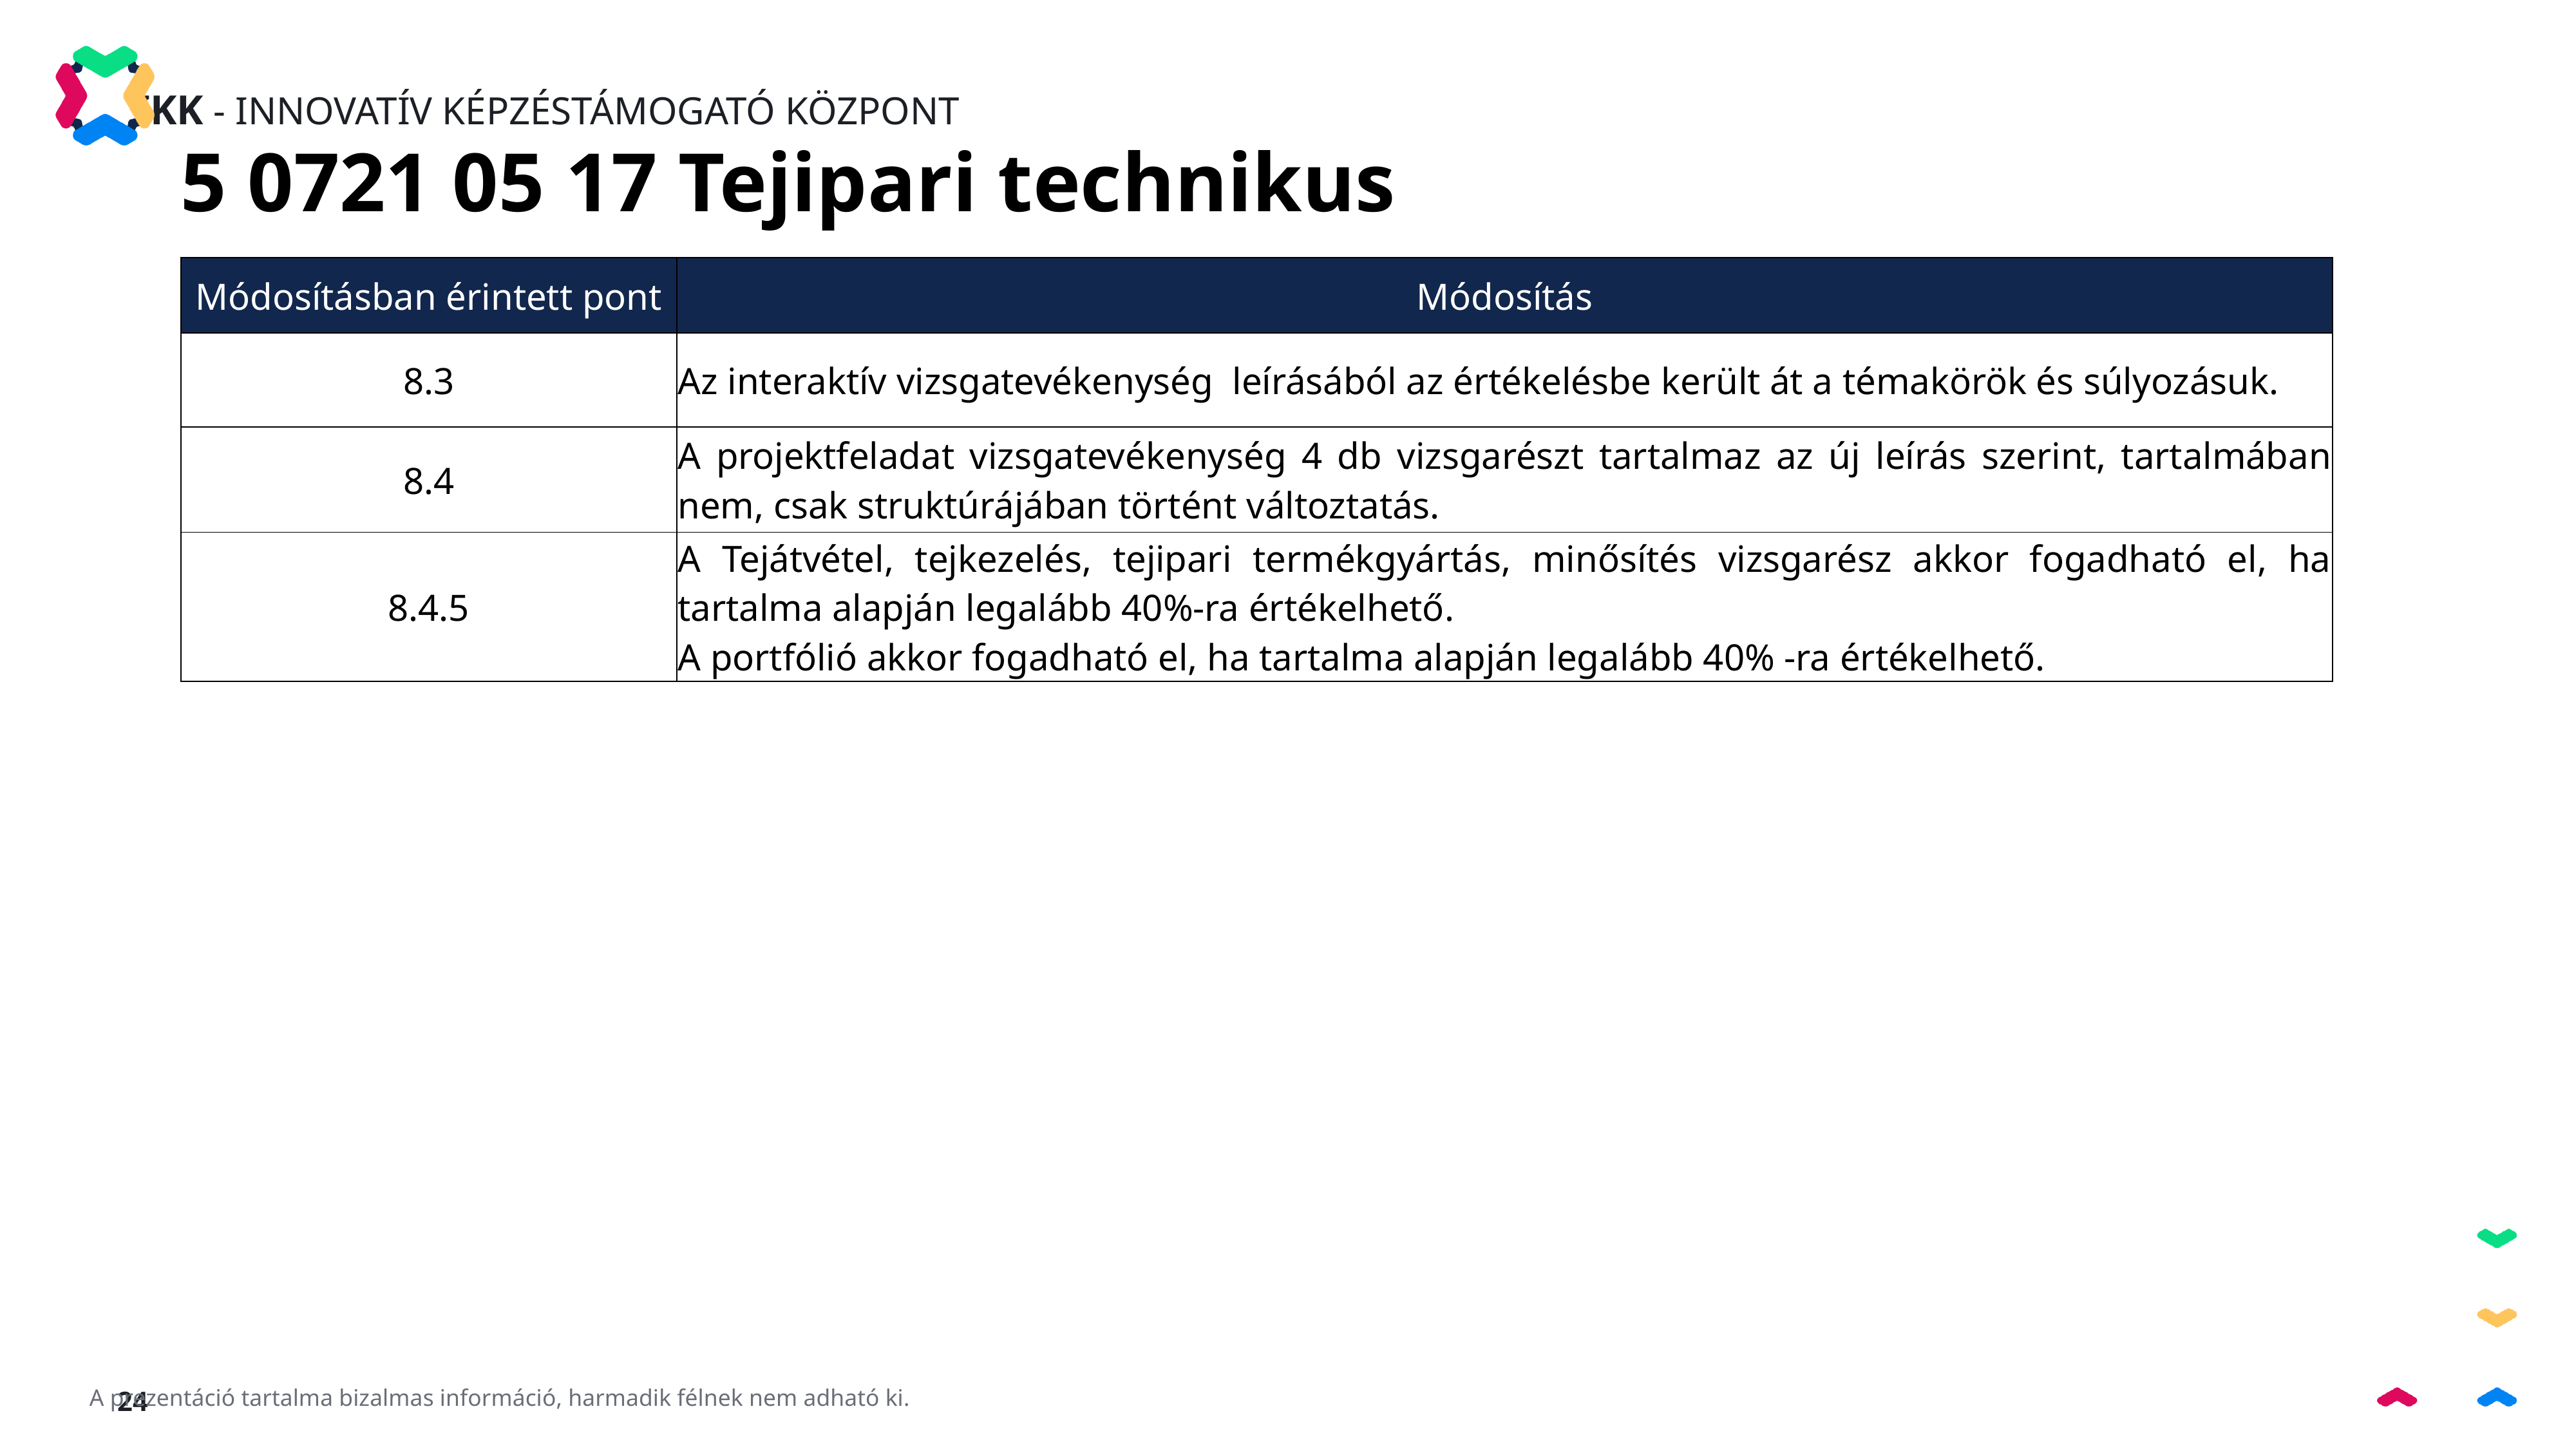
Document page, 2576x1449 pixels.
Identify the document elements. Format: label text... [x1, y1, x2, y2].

table_cell A Tejátvétel, tejkezelés, tejipari termékgyártás, minősítés vizsgarész akkor fogadható el, ha tartalma alapján legalább 40%-ra értékelhető. A portfólió akkor fogadható el, ha tartalma alapján legalább 40% -ra értékelhető. [677, 533, 2332, 681]
table_header Módosítás [677, 258, 2332, 332]
table_cell 8.3 [182, 334, 676, 426]
list 5 0721 05 17 Tejipari technikus [180, 131, 2341, 228]
table_cell A projektfeladat vizsgatevékenység 4 db vizsgarészt tartalmaz az új leírás szerint, tartalmában nem, csak struktúrájában történt változtatás. [677, 428, 2332, 532]
picture [2377, 1229, 2517, 1406]
table_cell 8.4.5 [182, 533, 676, 681]
table_header Módosításban érintett pont [182, 258, 676, 332]
table_cell Az interaktív vizsgatevékenység leírásából az értékelésbe került át a témakörök és súlyozásuk. [677, 334, 2332, 426]
table_cell 8.4 [182, 428, 676, 532]
picture [55, 46, 155, 146]
